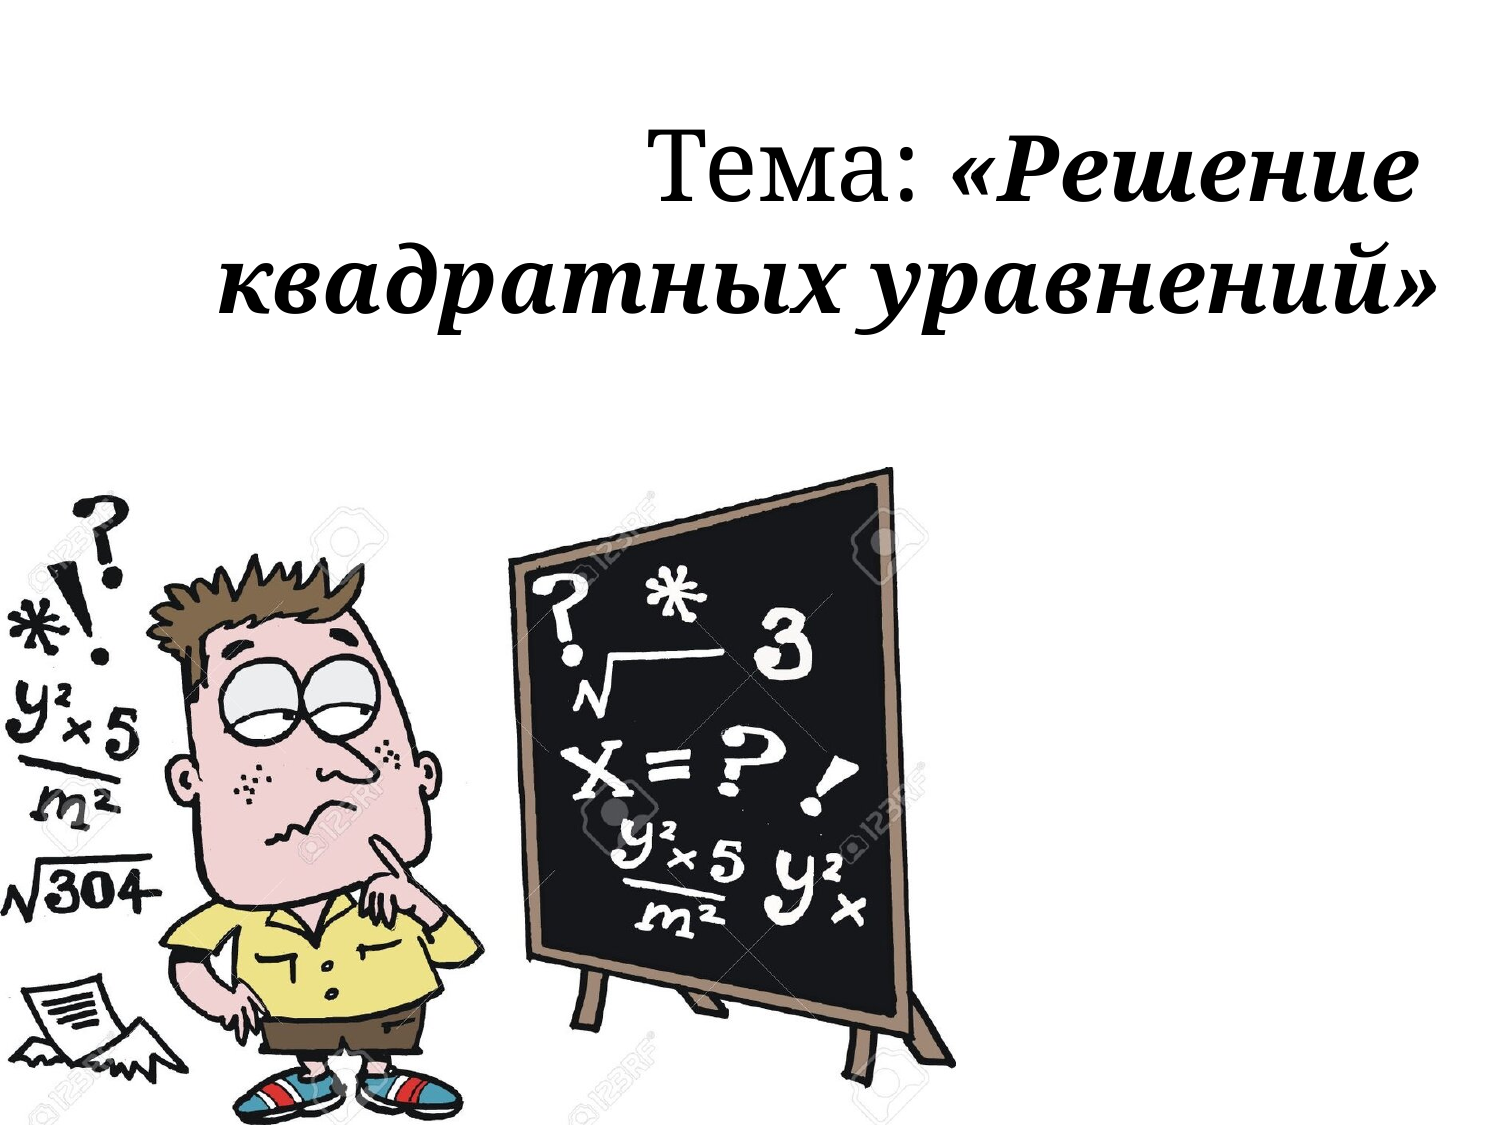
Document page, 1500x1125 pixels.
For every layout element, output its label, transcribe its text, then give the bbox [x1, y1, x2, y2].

picture [0, 467, 956, 1125]
title Тема: «Решение квадратных уравнений» [0, 125, 1459, 338]
